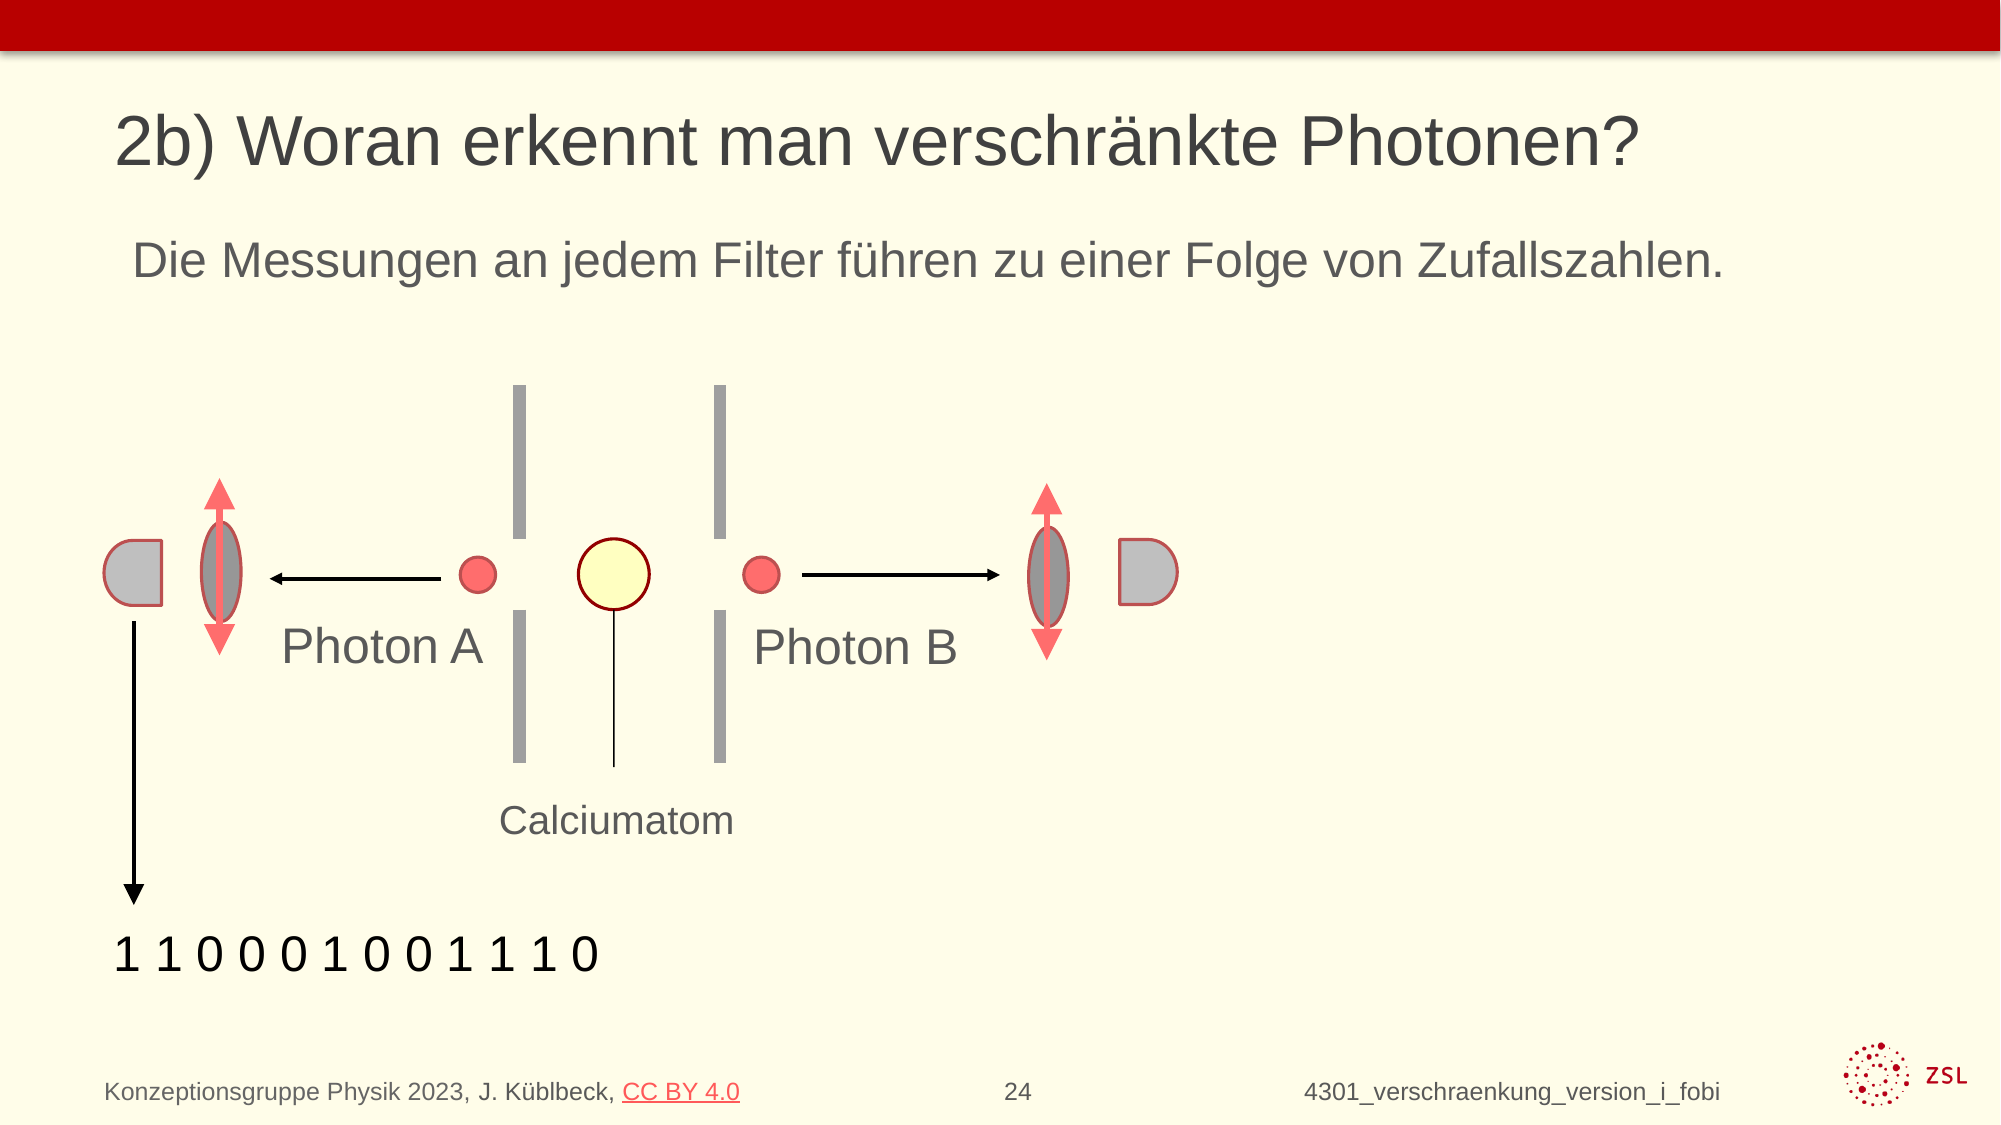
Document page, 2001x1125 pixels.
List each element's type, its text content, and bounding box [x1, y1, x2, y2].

text_box [1118, 537, 1179, 607]
picture [1842, 1041, 1968, 1107]
title 2b) Woran erkennt man verschränkte Photonen? [99, 90, 1900, 185]
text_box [199, 385, 1050, 882]
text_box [1028, 482, 1069, 661]
text_box [102, 538, 164, 607]
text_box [201, 477, 242, 656]
list Die Messungen an jedem Filter führen zu einer Folge von Zufallszahlen. [99, 219, 1900, 1047]
text_box 1 1 0 0 0 1 0 0 1 1 1 0 [31, 913, 694, 1125]
